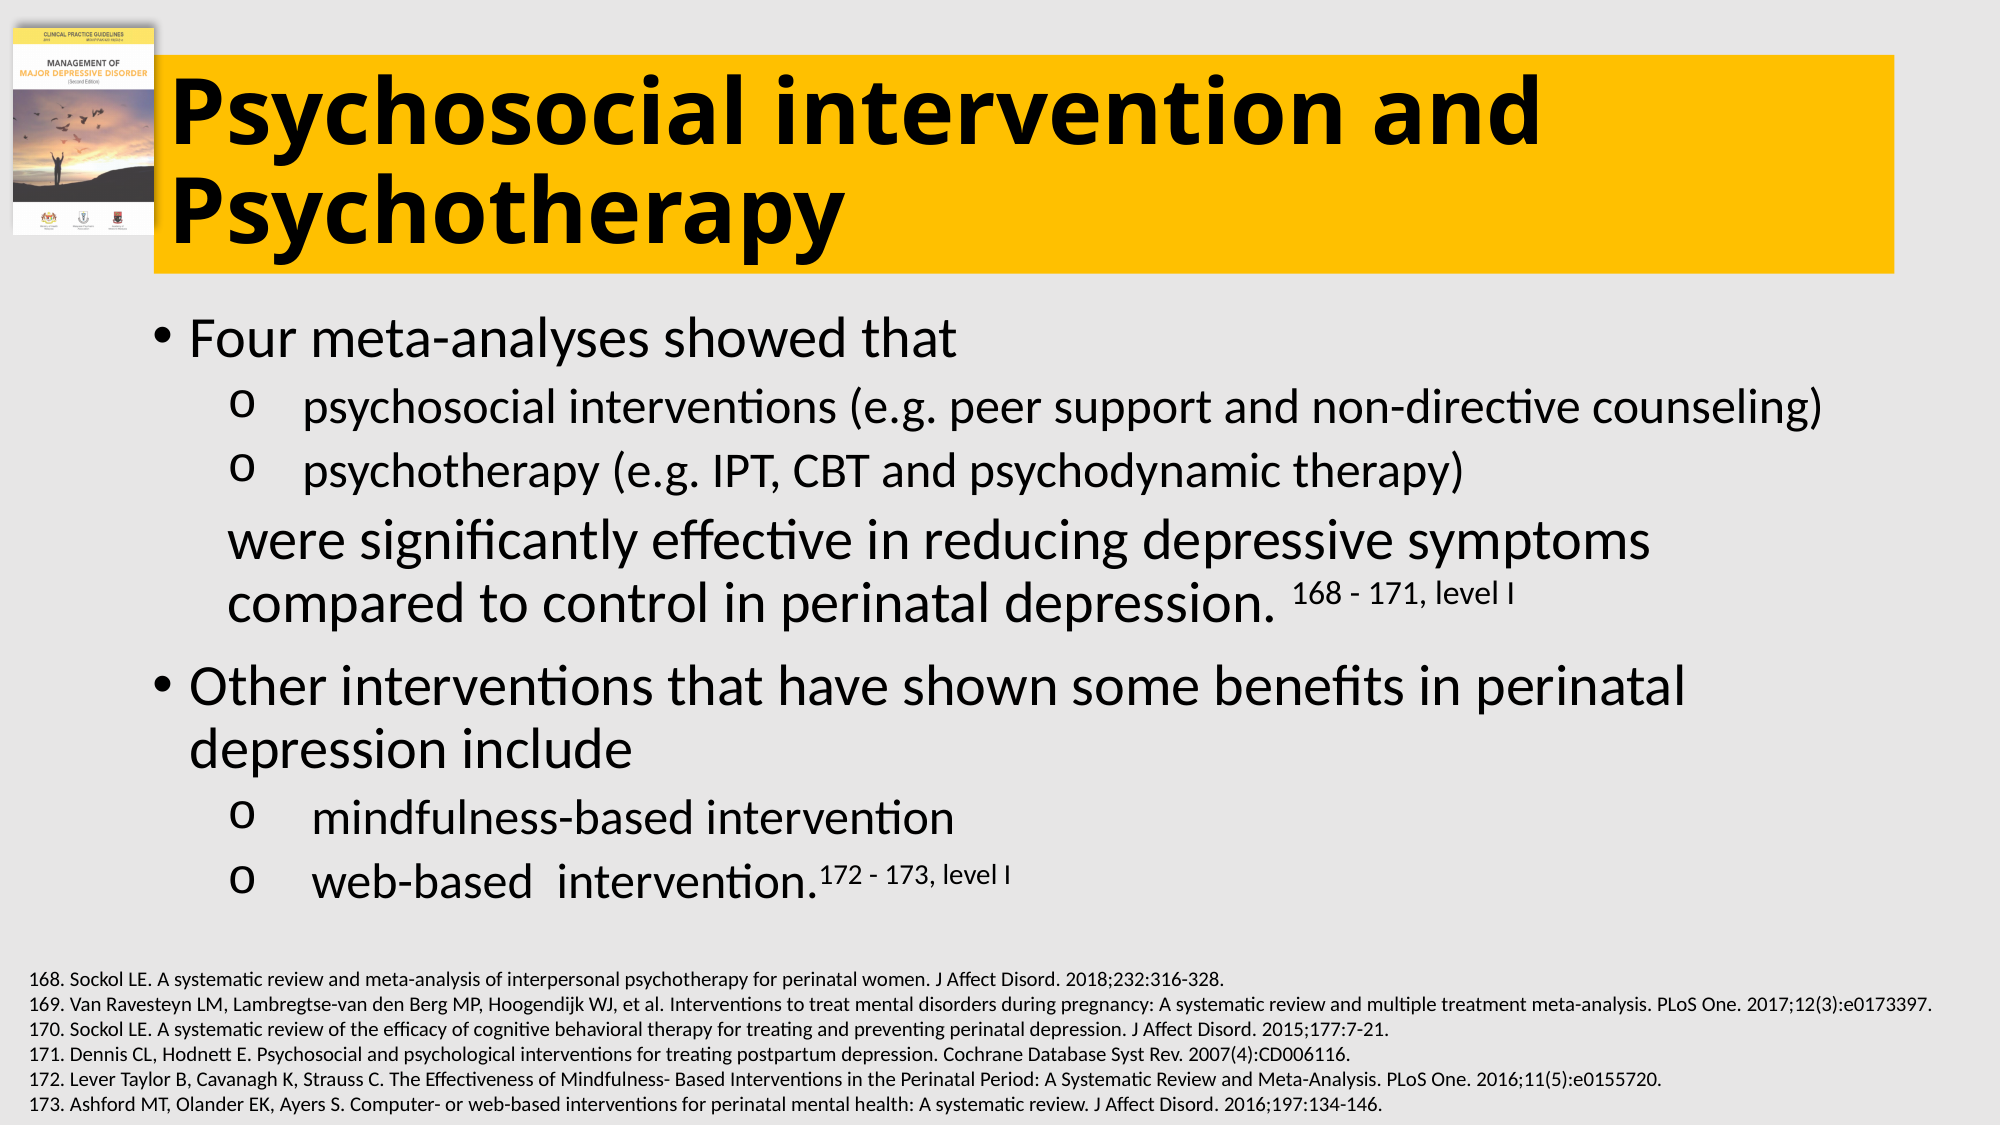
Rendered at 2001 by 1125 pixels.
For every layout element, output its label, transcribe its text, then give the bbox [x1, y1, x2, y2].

picture [13, 28, 154, 235]
text_box 168. Sockol LE. A systematic review and meta-analysis of interpersonal psychotherapy for perinatal women. J Affect Disord. 2018;232:316-328. 169. Van Ravesteyn LM, Lambregtse-van den Berg MP, Hoogendijk WJ, et al. Interventions to treat mental disorders during pregnancy: A systematic review and multiple treatment meta-analysis. PLoS One. 2017;12(3):e0173397. 170. Sockol LE. A systematic review of the efficacy of cognitive behavioral therapy for treating and preventing perinatal depression. J Affect Disord. 2015;177:7-21. 171. Dennis CL, Hodnett E. Psychosocial and psychological interventions for treating postpartum depression. Cochrane Database Syst Rev. 2007(4):CD006116. 172. Lever Taylor B, Cavanagh K, Strauss C. The Effectiveness of Mindfulness- Based Interventions in the Perinatal Period: A Systematic Review and Meta-Analysis. PLoS One. 2016;11(5):e0155720. 173. Ashford MT, Olander EK, Ayers S. Computer- or web-based interventions for perinatal mental health: A systematic review. J Affect Disord. 2016;197:134-146. [13, 958, 1967, 1123]
list Four meta-analyses showed that psychosocial interventions (e.g. peer support and non-directive counseling) psychotherapy (e.g. IPT, CBT and psychodynamic therapy) were significantly effective in reducing depressive symptoms compared to control in perinatal depression. 168 - 171, level I Other interventions that have shown some benefits in perinatal depression include mindfulness-based intervention web-based intervention.172 - 173, level I [137, 299, 1863, 949]
title Psychosocial intervention and Psychotherapy [153, 54, 1895, 274]
